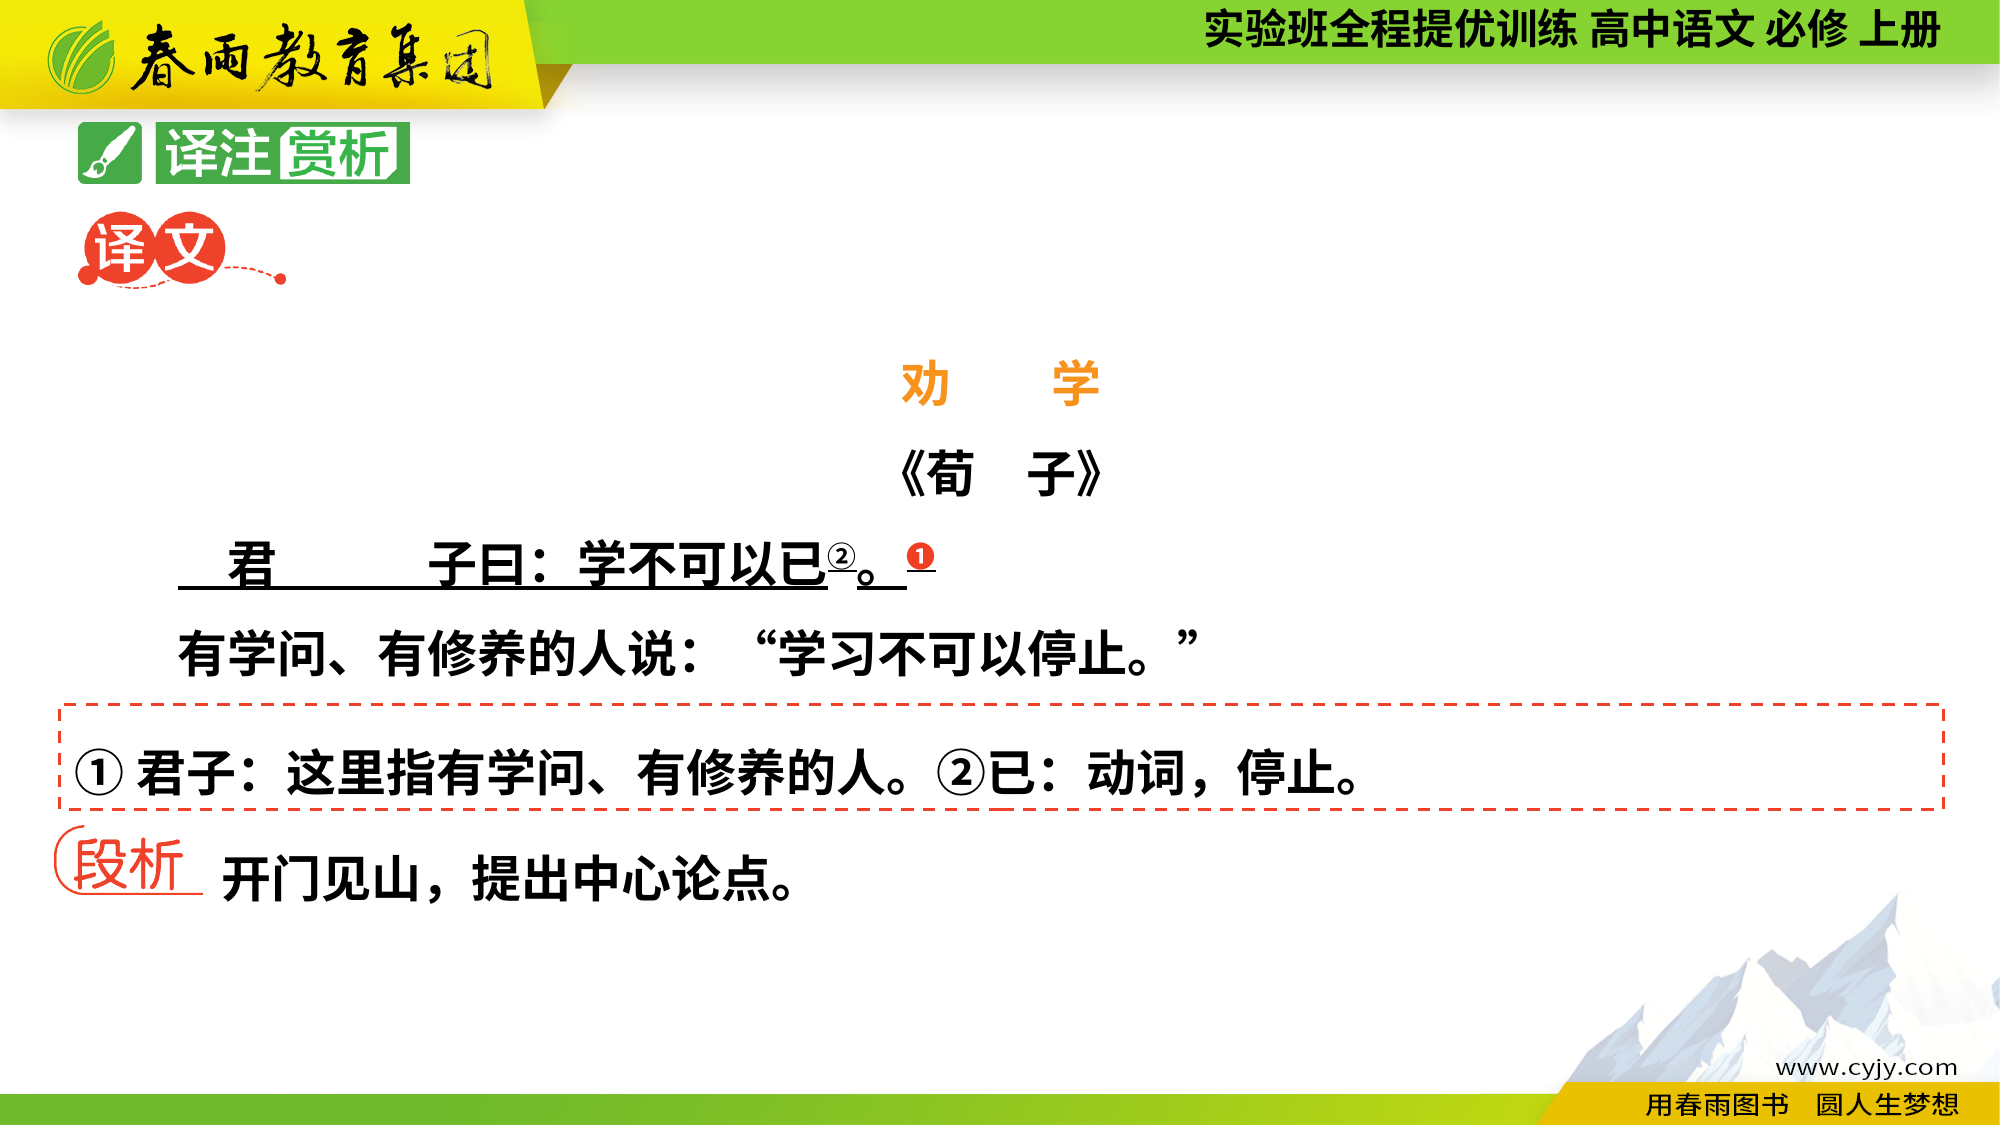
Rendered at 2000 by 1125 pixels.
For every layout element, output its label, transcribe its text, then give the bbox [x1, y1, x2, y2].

picture [0, 0, 2000, 1125]
text_box ①君子：这里指有学问、有修养的人。②已：动词，停止。 [59, 704, 1944, 810]
text_box 开门见山，提出中心论点。 [59, 810, 1944, 916]
